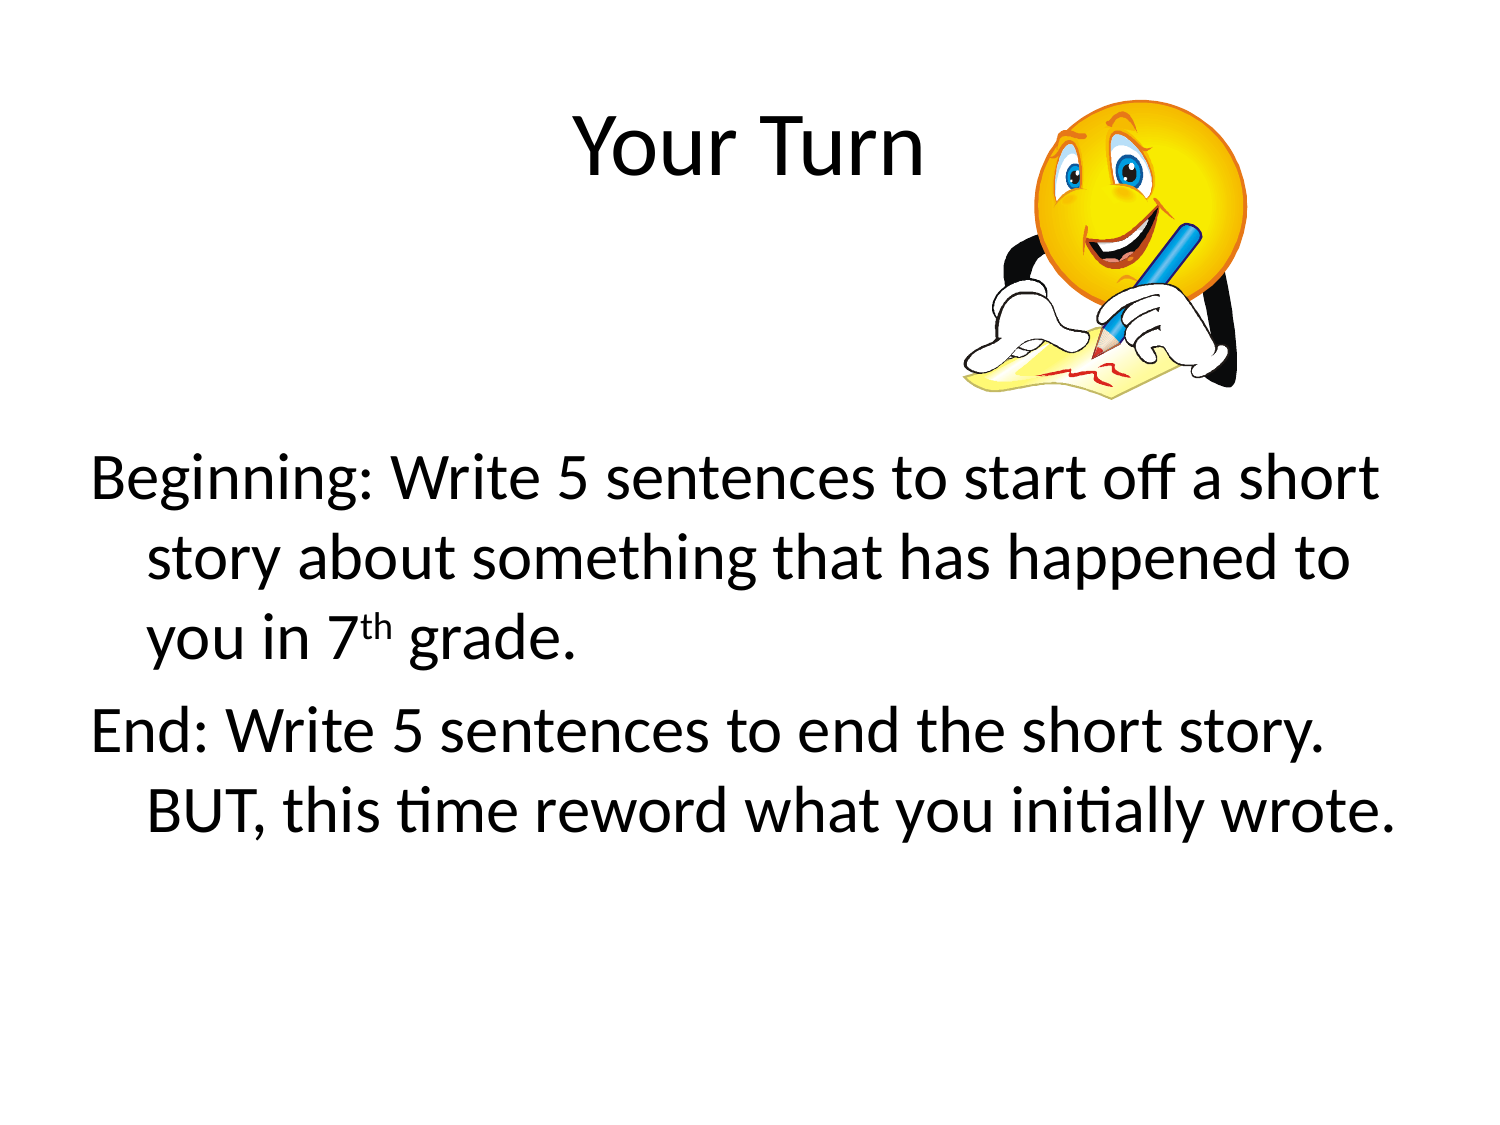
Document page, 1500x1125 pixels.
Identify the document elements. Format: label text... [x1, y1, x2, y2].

list Beginning: Write 5 sentences to start off a short story about something that has happened to you in 7th grade. End: Write 5 sentences to end the short story. BUT, this time reword what you initially wrote. [75, 425, 1425, 1005]
title Your Turn [75, 45, 1425, 233]
picture [962, 99, 1248, 401]
